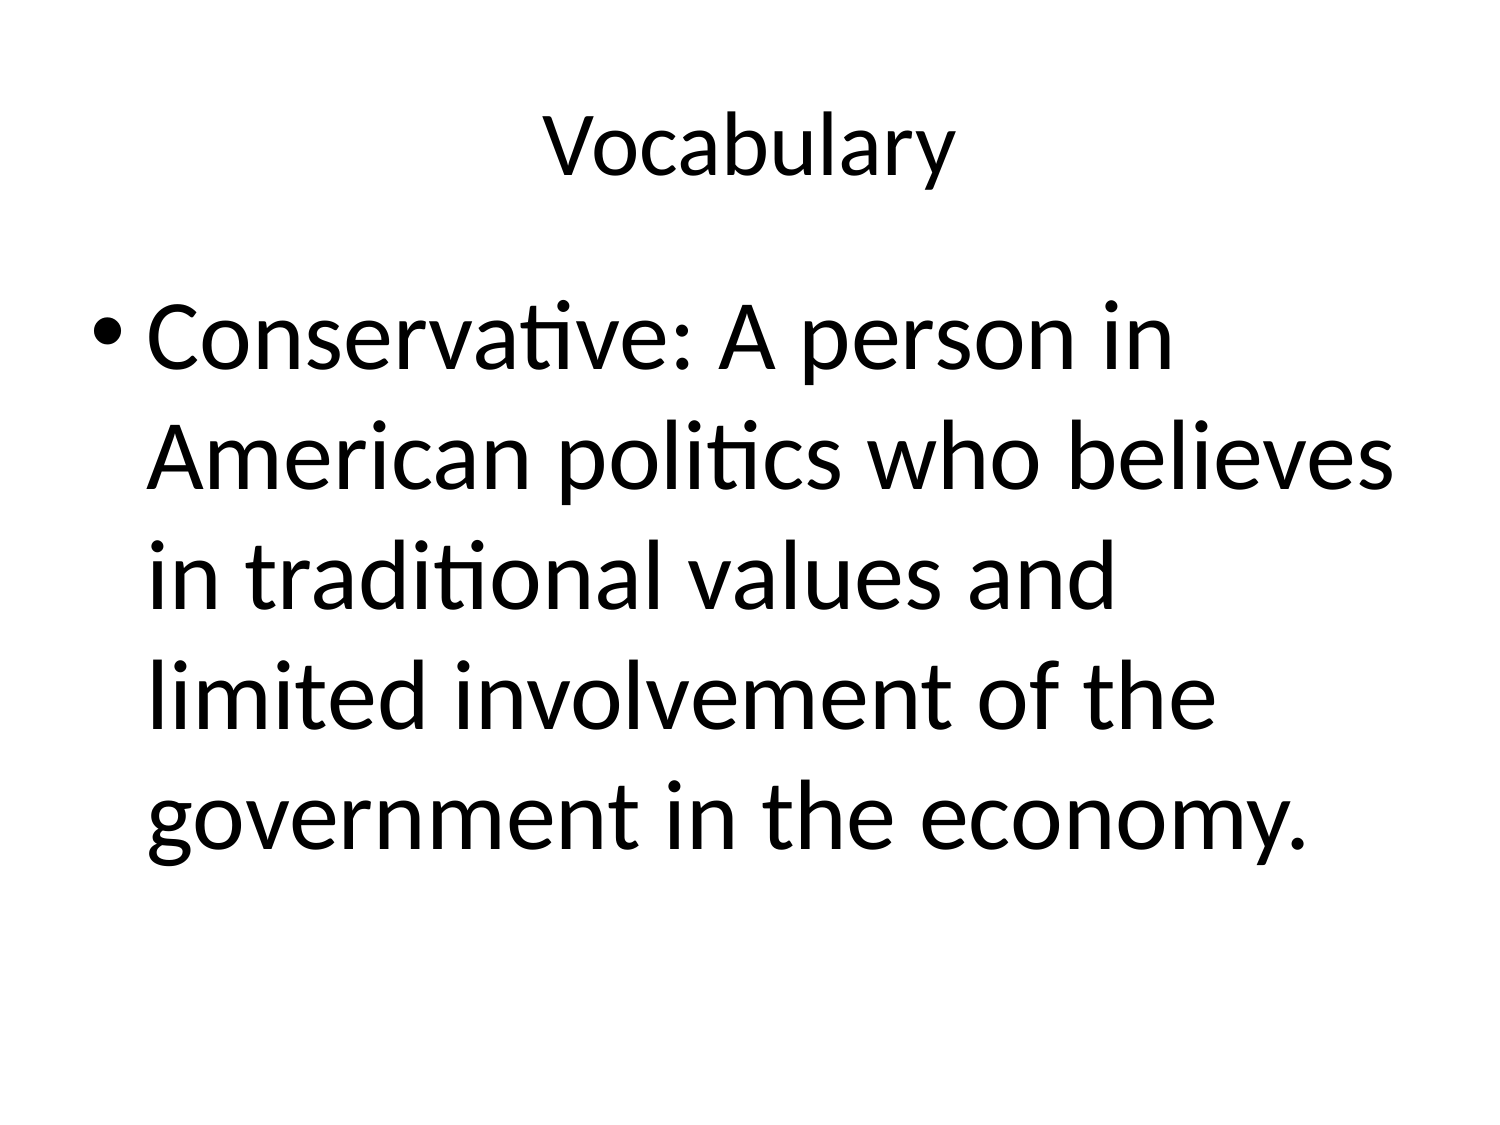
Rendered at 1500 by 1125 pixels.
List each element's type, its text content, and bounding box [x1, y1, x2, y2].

list Conservative: A person in American politics who believes in traditional values and limited involvement of the government in the economy. [75, 262, 1425, 1005]
title Vocabulary [75, 45, 1425, 233]
